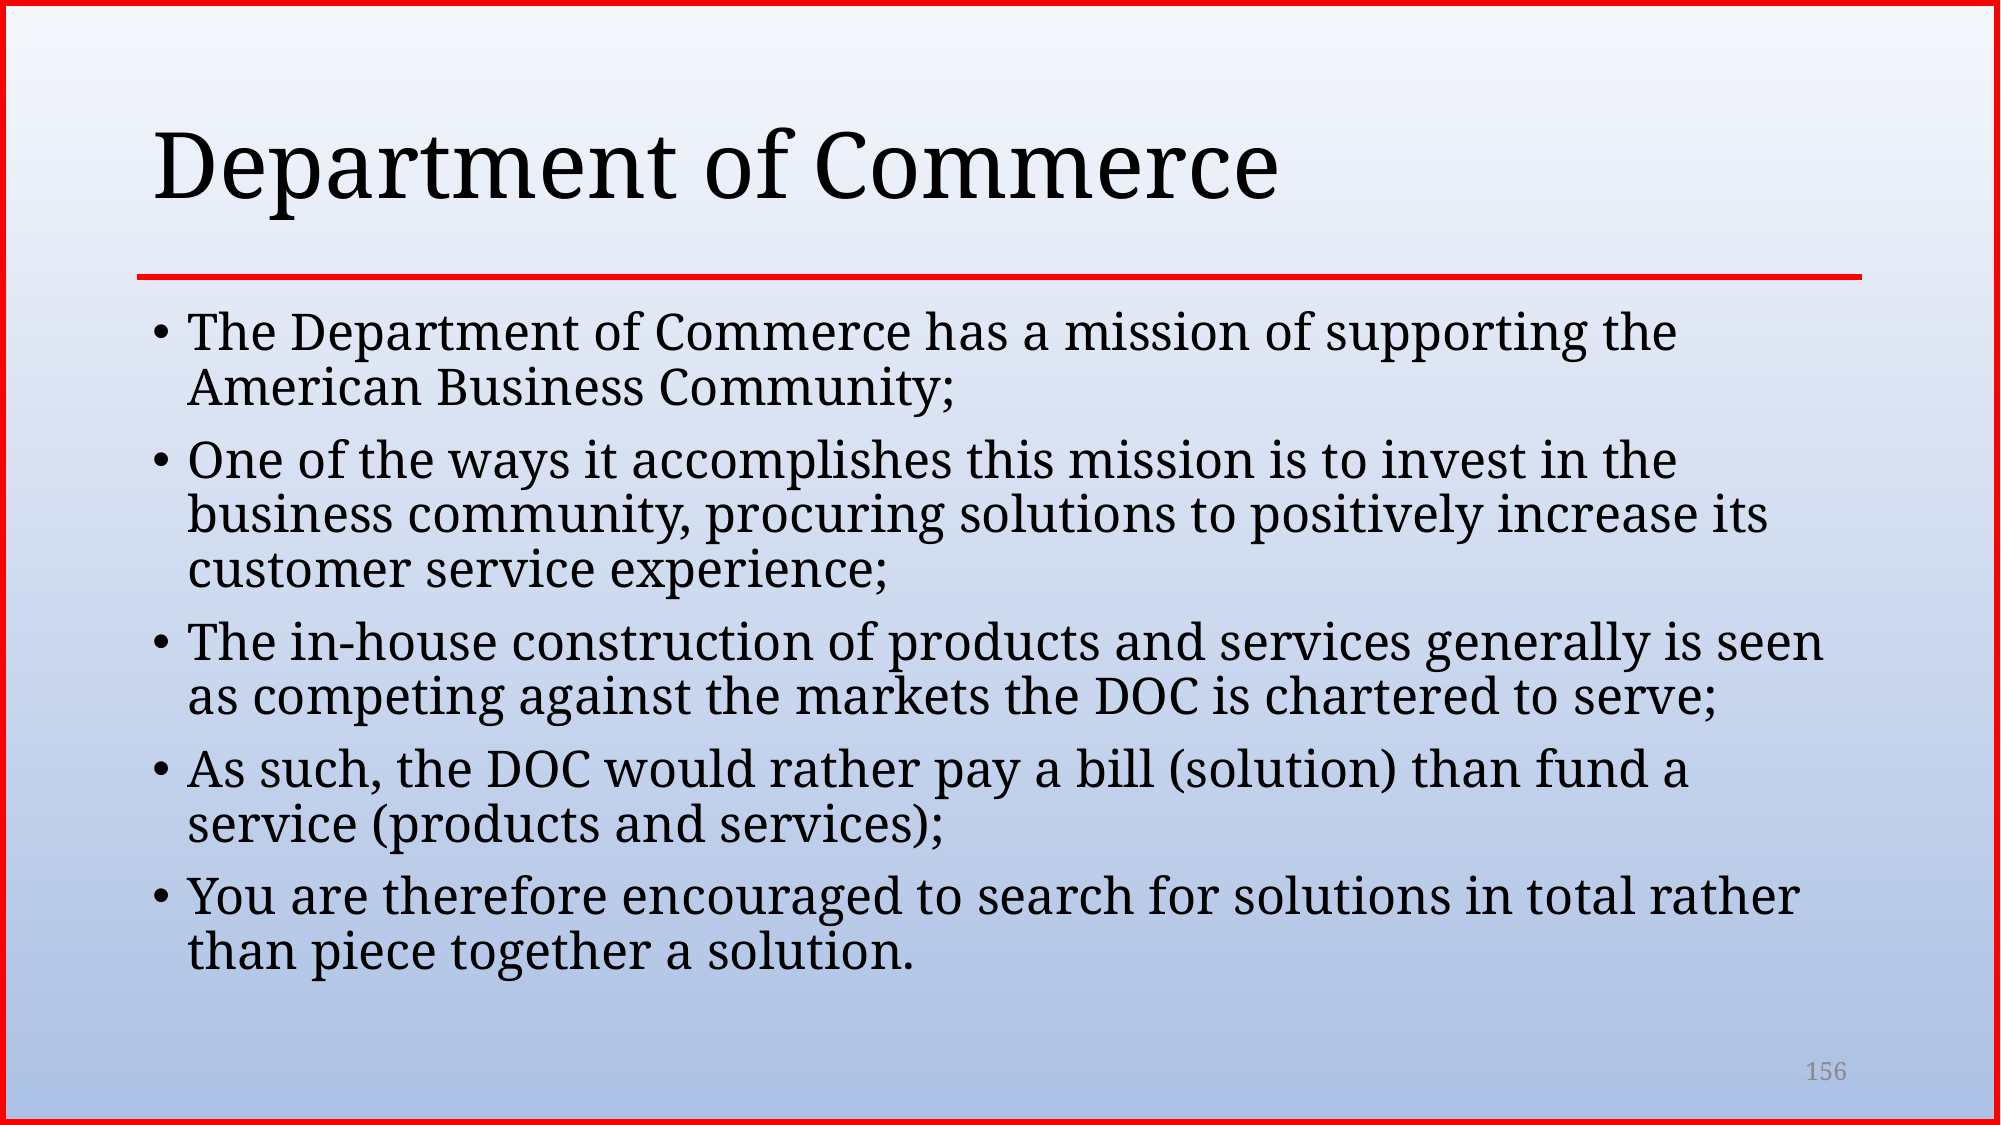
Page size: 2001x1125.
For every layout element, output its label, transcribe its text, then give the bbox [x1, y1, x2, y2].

title Department of Commerce [137, 59, 1863, 278]
list The Department of Commerce has a mission of supporting the American Business Community; One of the ways it accomplishes this mission is to invest in the business community, procuring solutions to positively increase its customer service experience; The in-house construction of products and services generally is seen as competing against the markets the DOC is chartered to serve; As such, the DOC would rather pay a bill (solution) than fund a service (products and services); You are therefore encouraged to search for solutions in total rather than piece together a solution. [137, 299, 1863, 1014]
slide_number 156 [1412, 1042, 1863, 1103]
